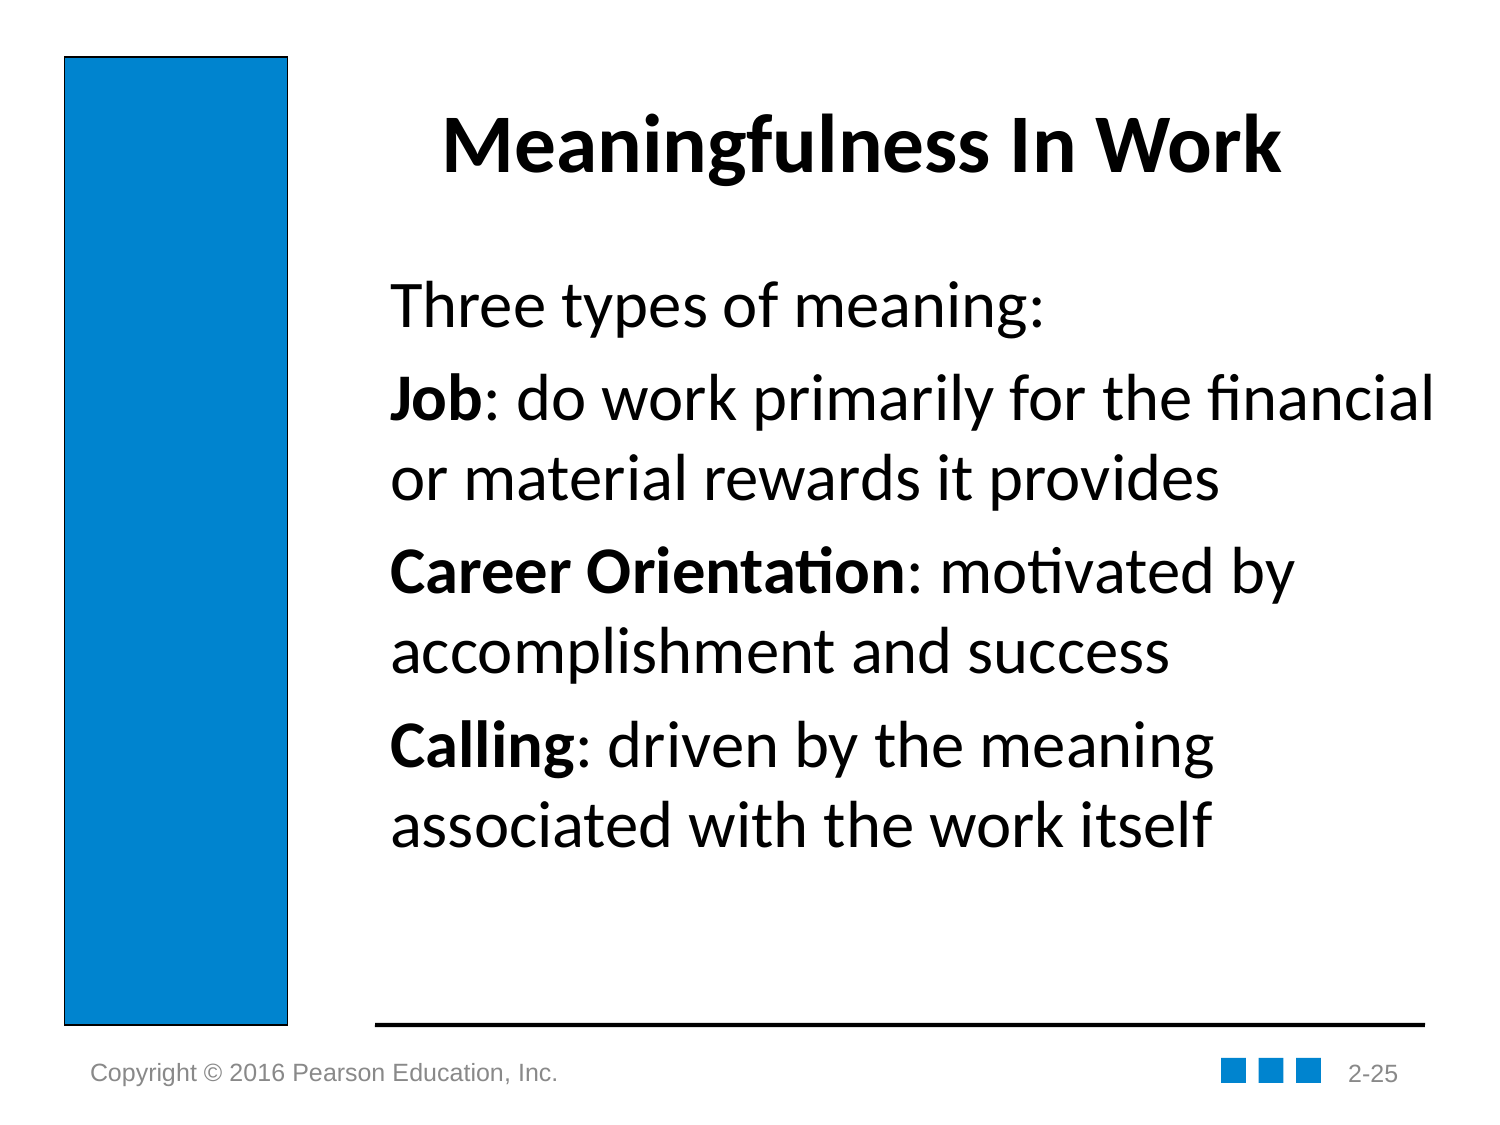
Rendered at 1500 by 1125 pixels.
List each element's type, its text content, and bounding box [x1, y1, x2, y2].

text_box [1258, 1057, 1284, 1083]
title Meaningfulness In Work [300, 45, 1425, 233]
text_box [1221, 1057, 1246, 1083]
list Three types of meaning: Job: do work primarily for the financial or material rewards it provides Career Orientation: motivated by accomplishment and success Calling: driven by the meaning associated with the work itself [375, 253, 1463, 941]
text_box [1296, 1057, 1321, 1083]
text_box [64, 56, 288, 1025]
text_box 2-25 [1333, 1050, 1421, 1095]
text_box Copyright © 2016 Pearson Education, Inc. [75, 1055, 625, 1088]
